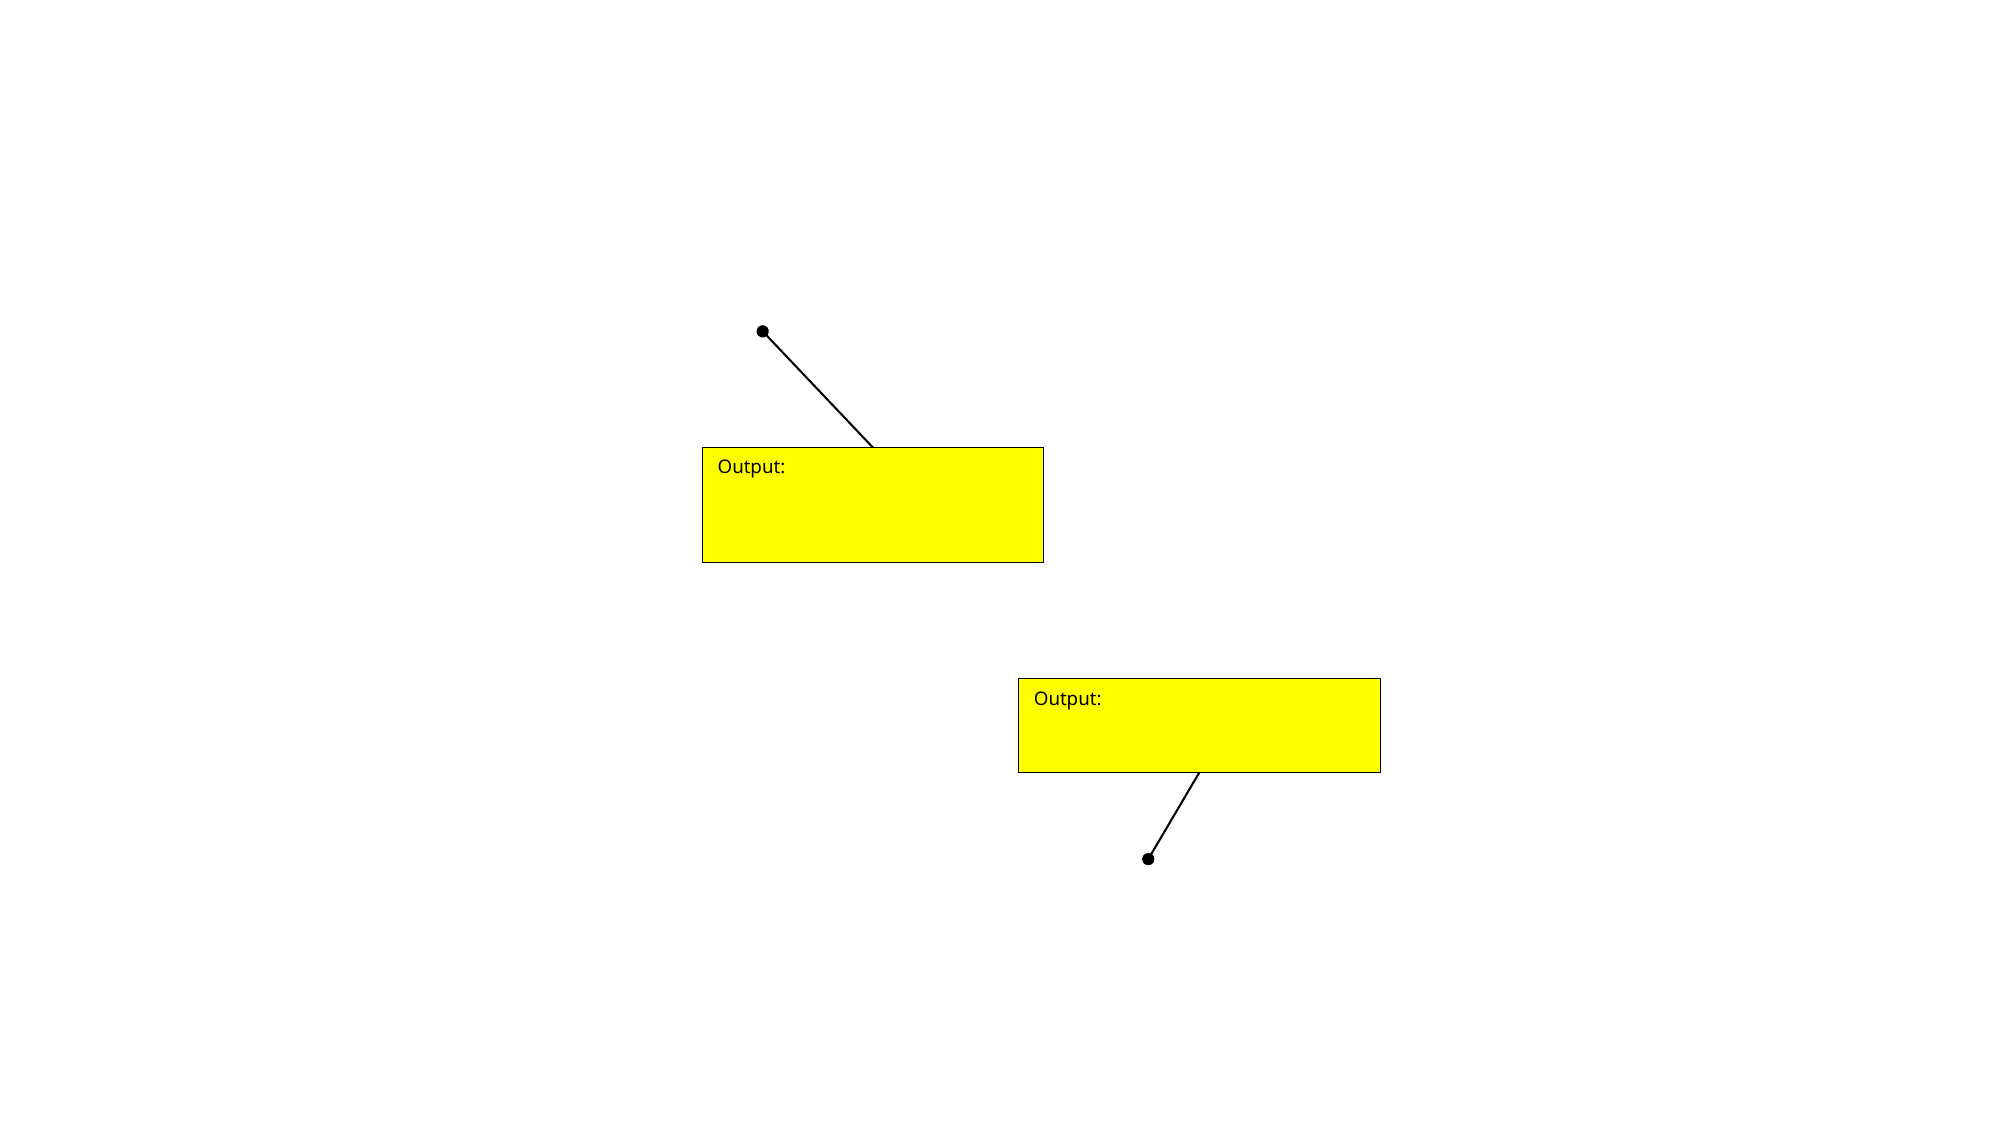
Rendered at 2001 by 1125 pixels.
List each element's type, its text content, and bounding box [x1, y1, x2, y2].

text_box Output: [702, 447, 1044, 563]
text_box Output: [1018, 678, 1381, 773]
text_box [762, 331, 874, 448]
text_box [1148, 772, 1200, 860]
